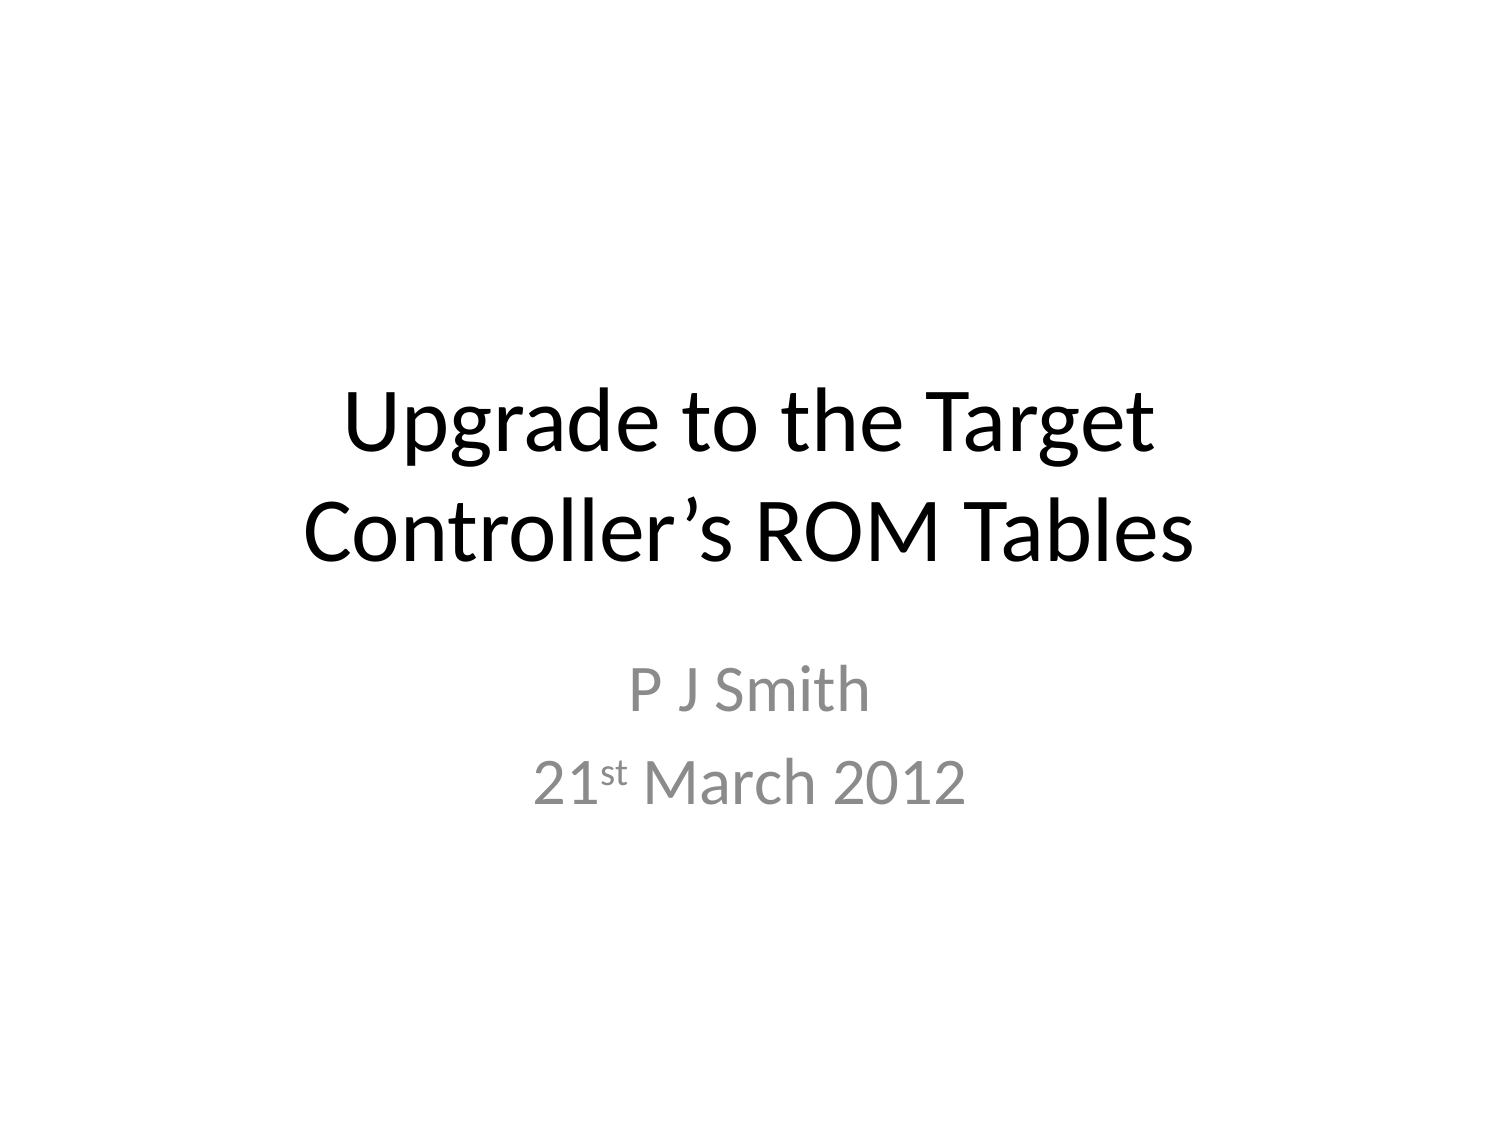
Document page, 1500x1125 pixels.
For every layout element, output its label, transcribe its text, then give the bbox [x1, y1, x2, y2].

title Upgrade to the Target Controller’s ROM Tables [112, 349, 1388, 591]
subtitle P J Smith 21st March 2012 [225, 637, 1275, 925]
